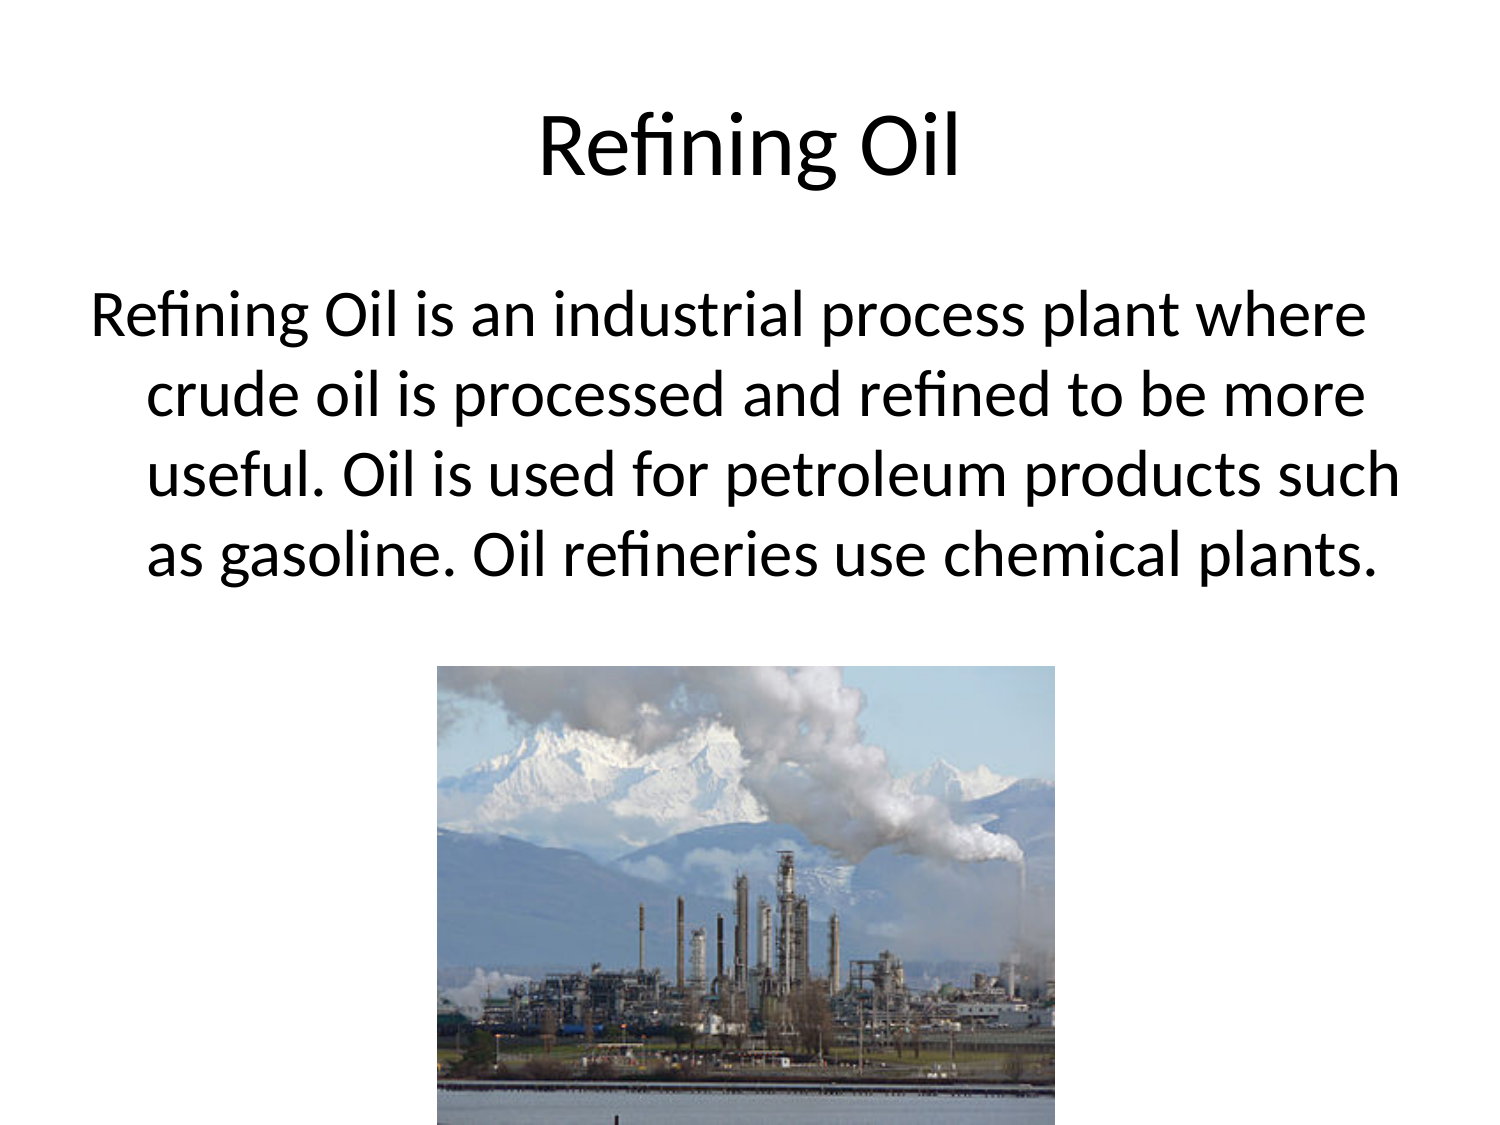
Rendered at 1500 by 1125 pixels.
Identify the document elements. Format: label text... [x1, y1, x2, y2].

picture [437, 666, 1055, 1125]
list Refining Oil is an industrial process plant where crude oil is processed and refined to be more useful. Oil is used for petroleum products such as gasoline. Oil refineries use chemical plants. [75, 262, 1425, 1005]
title Refining Oil [75, 45, 1425, 233]
